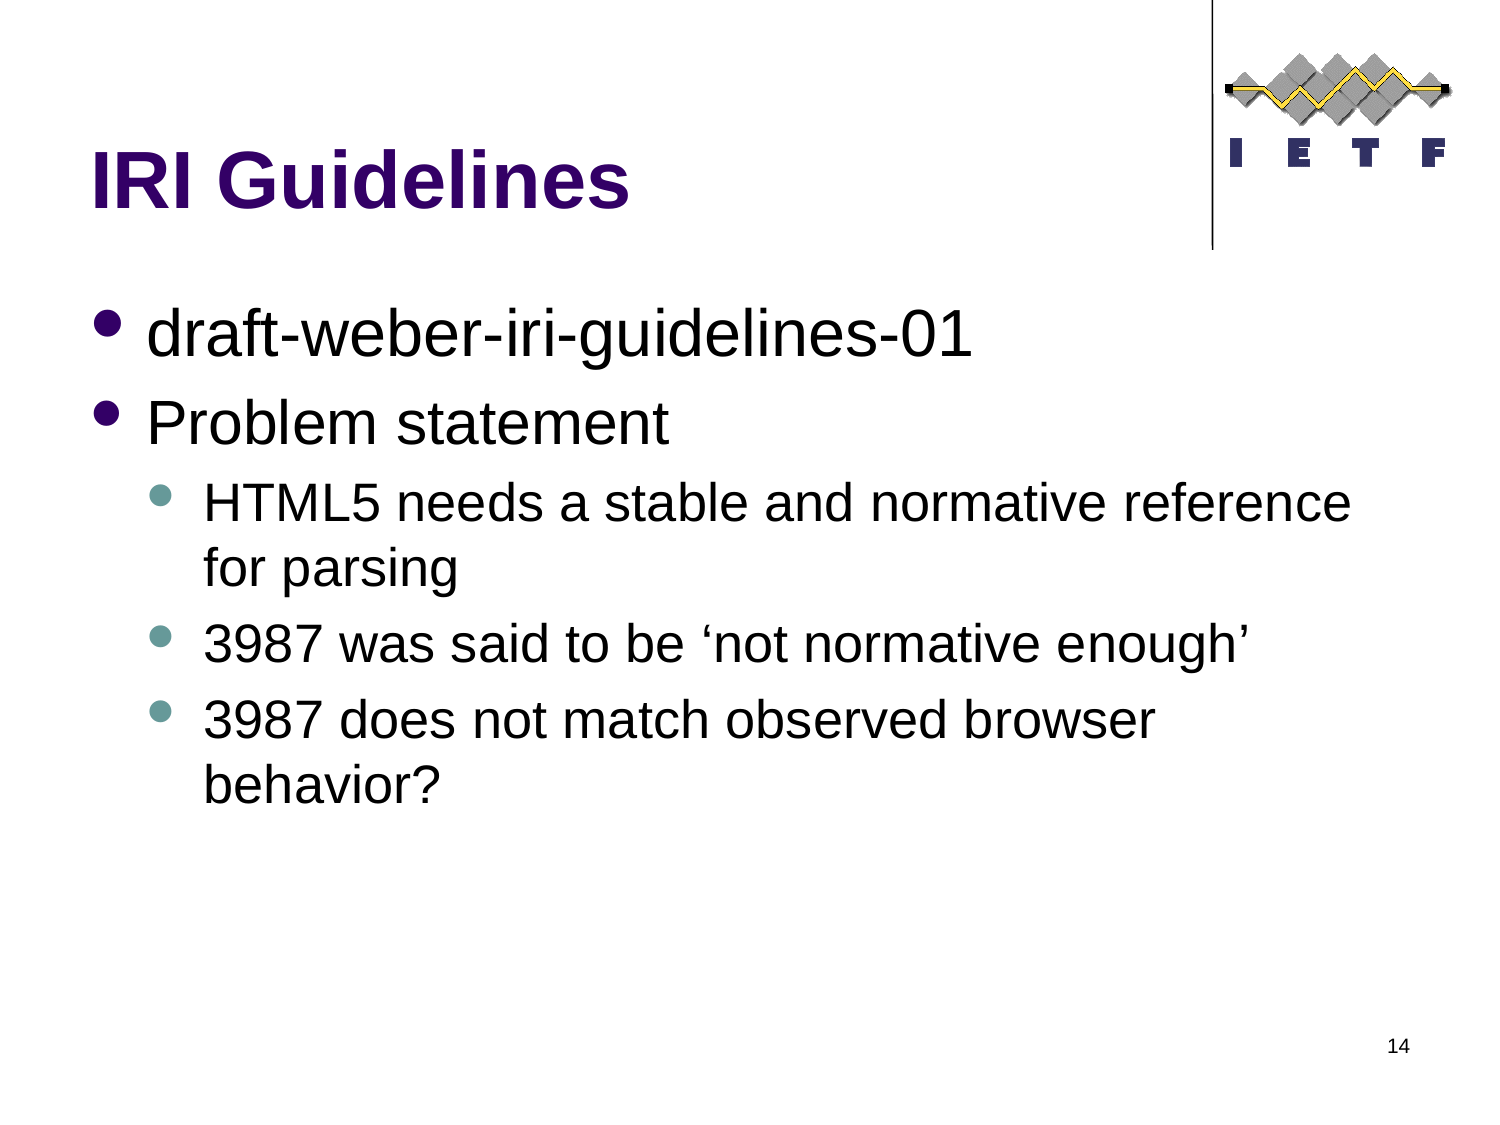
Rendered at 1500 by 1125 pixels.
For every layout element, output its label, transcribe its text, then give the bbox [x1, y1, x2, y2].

slide_number 14 [1074, 1024, 1426, 1101]
title IRI Guidelines [74, 19, 1201, 233]
picture [1212, 37, 1463, 181]
list draft-weber-iri-guidelines-01 Problem statement HTML5 needs a stable and normative reference for parsing 3987 was said to be ‘not normative enough’ 3987 does not match observed browser behavior? [74, 281, 1426, 1006]
